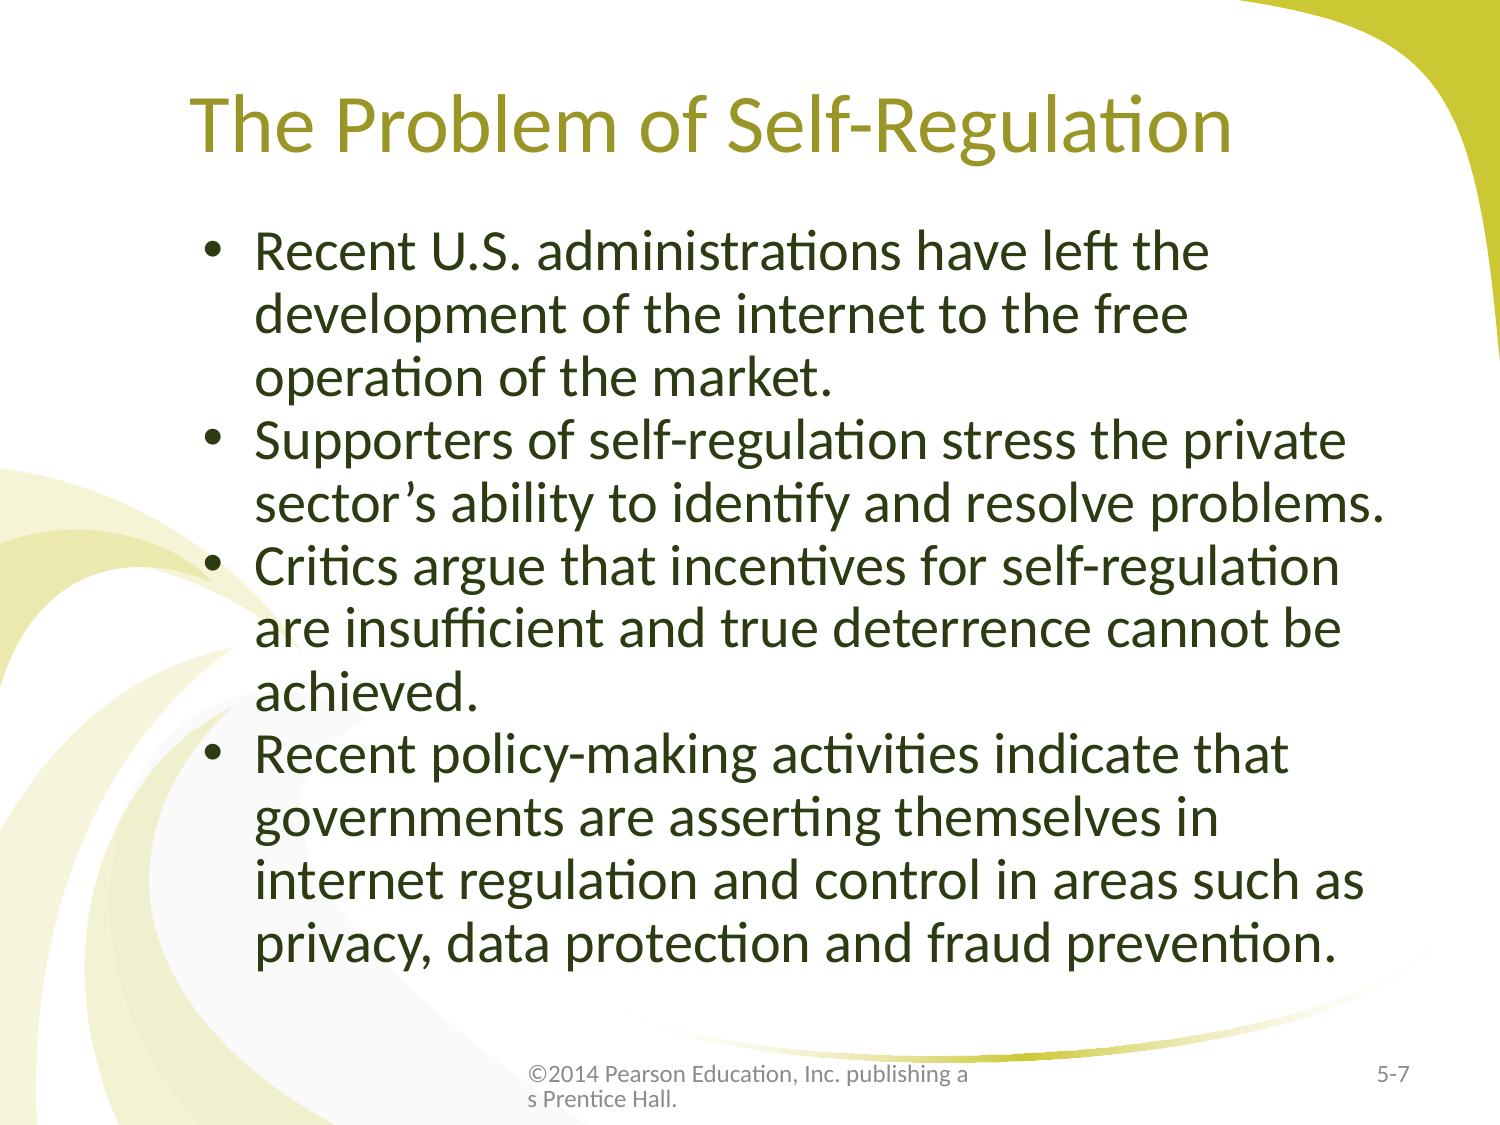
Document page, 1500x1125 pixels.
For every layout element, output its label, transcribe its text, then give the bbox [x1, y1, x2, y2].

footer ©2014 Pearson Education, Inc. publishing as Prentice Hall. [512, 1042, 988, 1103]
title The Problem of Self-Regulation [174, 37, 1438, 200]
slide_number 5-7 [1074, 1042, 1425, 1103]
list Recent U.S. administrations have left the development of the internet to the free operation of the market. Supporters of self-regulation stress the private sector’s ability to identify and resolve problems. Critics argue that incentives for self-regulation are insufficient and true deterrence cannot be achieved. Recent policy-making activities indicate that governments are asserting themselves in internet regulation and control in areas such as privacy, data protection and fraud prevention. [187, 212, 1438, 1000]
